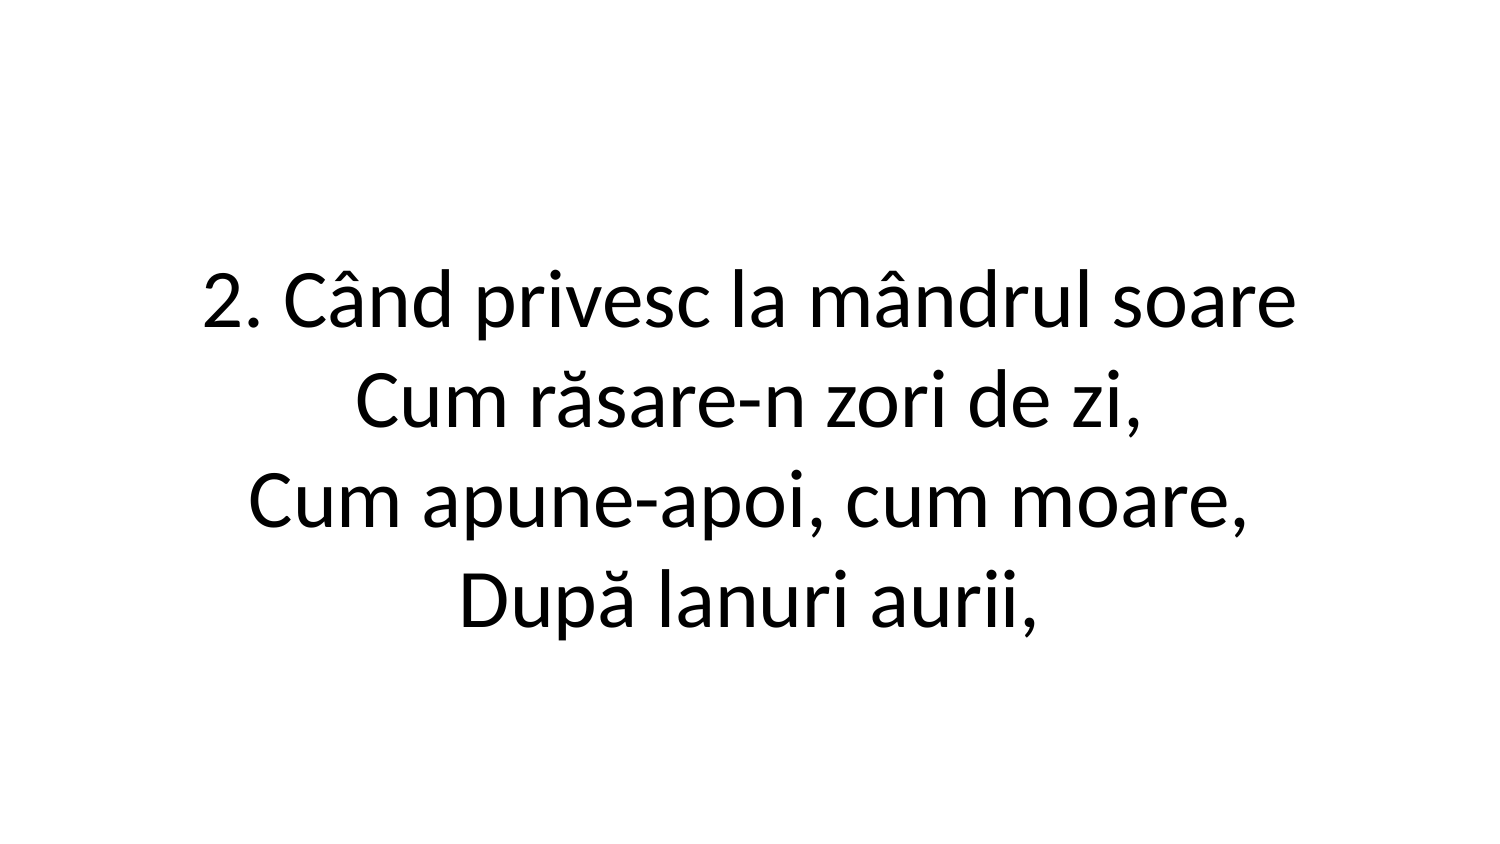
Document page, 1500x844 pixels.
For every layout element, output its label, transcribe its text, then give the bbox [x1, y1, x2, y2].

text_box 2. Când privesc la mândrul soare Cum răsare-n zori de zi, Cum apune-apoi, cum moare, După lanuri aurii, [186, 192, 1314, 652]
